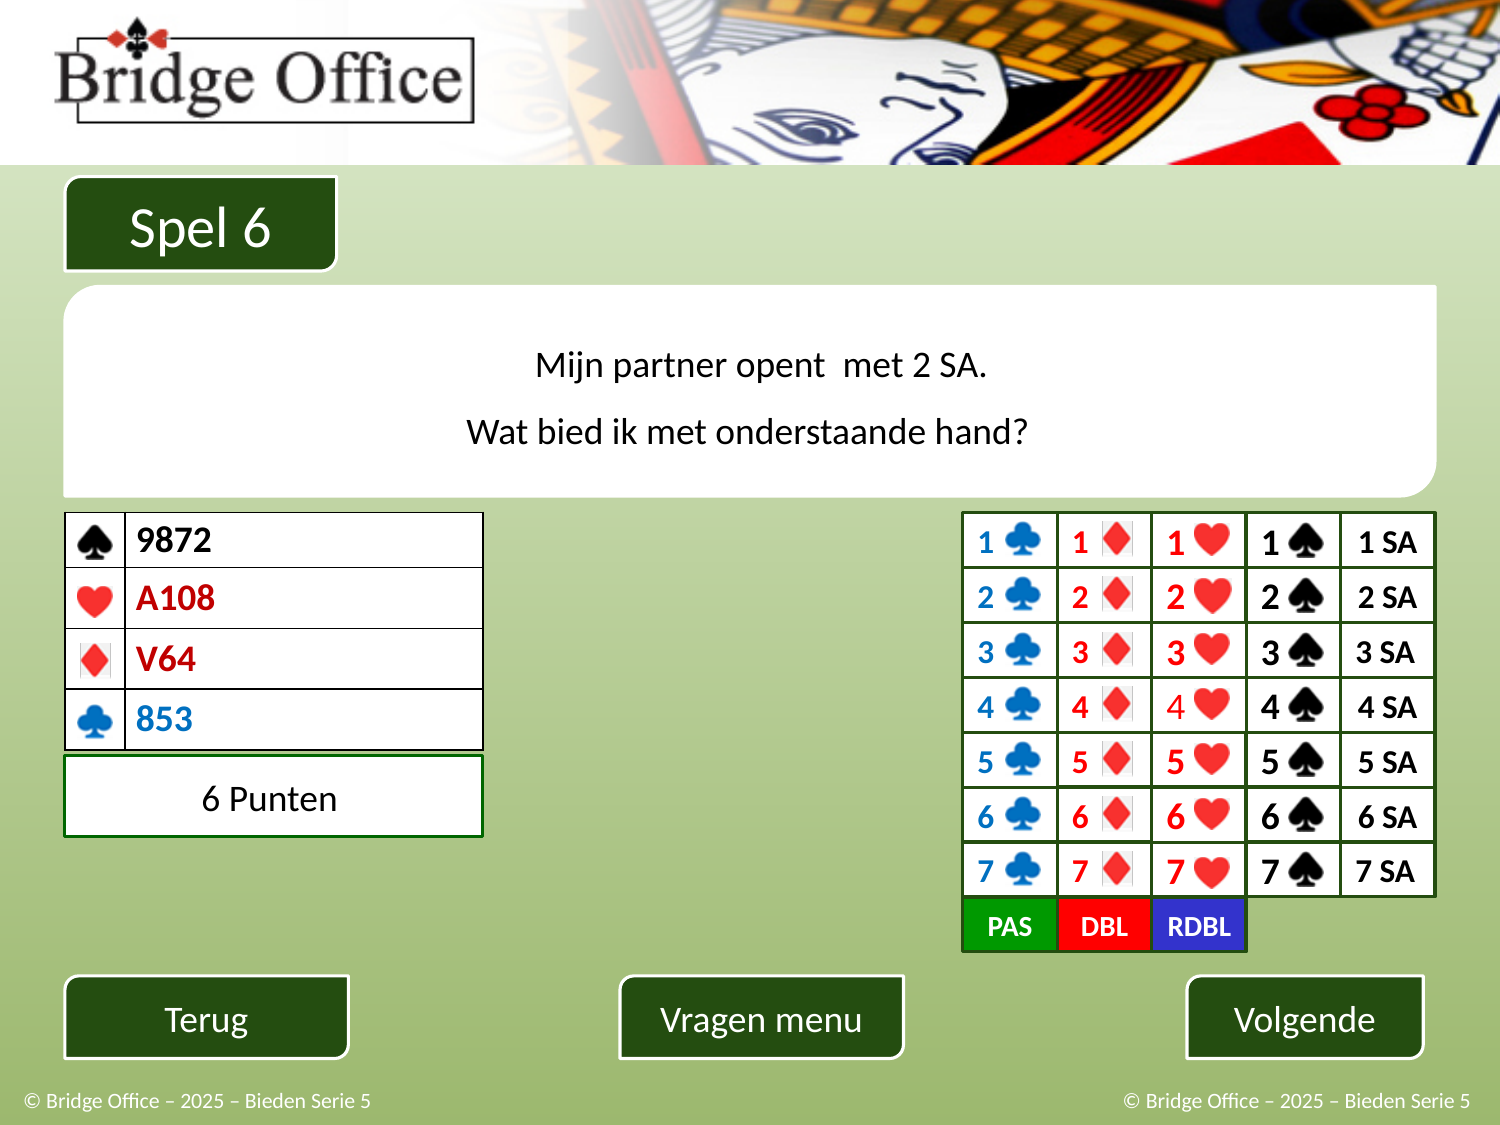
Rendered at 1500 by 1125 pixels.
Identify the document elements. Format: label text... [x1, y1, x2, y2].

picture [77, 585, 114, 618]
picture [1099, 796, 1135, 833]
text_box 2 [1056, 569, 1153, 621]
picture [1194, 633, 1230, 666]
text_box RDBL [1153, 898, 1248, 953]
text_box © Bridge Office – 2025 – Bieden Serie 5 [1107, 1079, 1500, 1121]
picture [1193, 798, 1230, 830]
text_box 5 SA [1339, 734, 1437, 786]
picture [1099, 741, 1135, 778]
text_box 1 SA [1342, 511, 1437, 569]
picture [1004, 741, 1041, 778]
picture [77, 643, 114, 679]
text_box 6 [1056, 786, 1150, 841]
text_box 5 [1059, 734, 1153, 786]
text_box 2 SA [1339, 569, 1437, 621]
text_box 4 [961, 676, 1059, 734]
text_box 4 [1245, 676, 1339, 734]
text_box 6 SA [1339, 786, 1437, 844]
table_cell 853 [126, 690, 482, 749]
picture [1004, 796, 1041, 833]
text_box 4 SA [1339, 676, 1437, 734]
picture [1099, 686, 1135, 723]
text_box © Bridge Office – 2025 – Bieden Serie 5 [8, 1079, 393, 1121]
text_box 4 [1059, 676, 1150, 734]
text_box Mijn partner opent met 2 SA. [508, 332, 1015, 393]
text_box 1 [1059, 511, 1153, 569]
text_box PAS [961, 896, 1059, 953]
table_cell A108 [126, 568, 482, 628]
text_box 6 [961, 786, 1056, 841]
picture [1288, 796, 1324, 832]
picture [1004, 576, 1041, 613]
picture [1288, 521, 1325, 558]
picture [77, 703, 114, 740]
text_box 3 [1056, 621, 1150, 676]
text_box 7 [1056, 841, 1150, 898]
text_box 6 [1245, 786, 1339, 841]
text_box 7 [1245, 841, 1339, 898]
picture [1004, 686, 1041, 723]
table_header [66, 513, 124, 567]
picture [1288, 741, 1324, 778]
text_box 5 [1153, 734, 1248, 786]
text_box Wat bied ik met onderstaande hand? [451, 399, 1072, 460]
text_box 4 [1150, 676, 1245, 734]
text_box 1 [1153, 511, 1245, 569]
text_box 1 [961, 511, 1059, 569]
table_header 9872 [126, 513, 482, 567]
picture [1288, 576, 1324, 613]
picture [77, 524, 114, 561]
text_box Volgende [1185, 974, 1425, 1061]
text_box 6 Punten [63, 754, 484, 838]
table_cell [66, 568, 124, 628]
picture [1288, 686, 1324, 723]
picture [1193, 743, 1230, 776]
picture [1193, 578, 1232, 614]
text_box 2 [961, 569, 1056, 621]
text_box Spel 6 [63, 179, 339, 273]
picture [1099, 521, 1135, 558]
text_box 6 [1150, 786, 1245, 841]
text_box 7 [1150, 841, 1245, 898]
picture [1099, 851, 1135, 887]
text_box 2 [1153, 569, 1245, 621]
table_cell [66, 690, 124, 749]
picture [1193, 688, 1230, 721]
picture [1099, 576, 1135, 613]
text_box Terug [63, 974, 350, 1061]
text_box 3 [961, 621, 1056, 676]
table_cell [66, 629, 124, 688]
picture [1193, 857, 1230, 890]
picture [0, 0, 1500, 166]
picture [1099, 631, 1135, 668]
picture [1288, 851, 1324, 887]
picture [1193, 523, 1230, 556]
text_box Vragen menu [618, 974, 906, 1061]
text_box 5 [961, 734, 1059, 786]
text_box 7 SA [1339, 844, 1437, 898]
picture [1004, 631, 1041, 668]
text_box 7 [961, 841, 1056, 896]
text_box [63, 284, 1437, 498]
text_box 2 [1245, 569, 1339, 621]
table_cell V64 [126, 629, 482, 688]
text_box 3 [1150, 621, 1245, 676]
picture [1004, 851, 1041, 887]
text_box DBL [1059, 898, 1153, 953]
text_box 3 SA [1339, 621, 1437, 676]
picture [1288, 631, 1324, 668]
text_box 3 [1245, 621, 1339, 676]
picture [1004, 521, 1041, 558]
text_box 5 [1248, 734, 1339, 786]
text_box 1 [1245, 511, 1342, 569]
